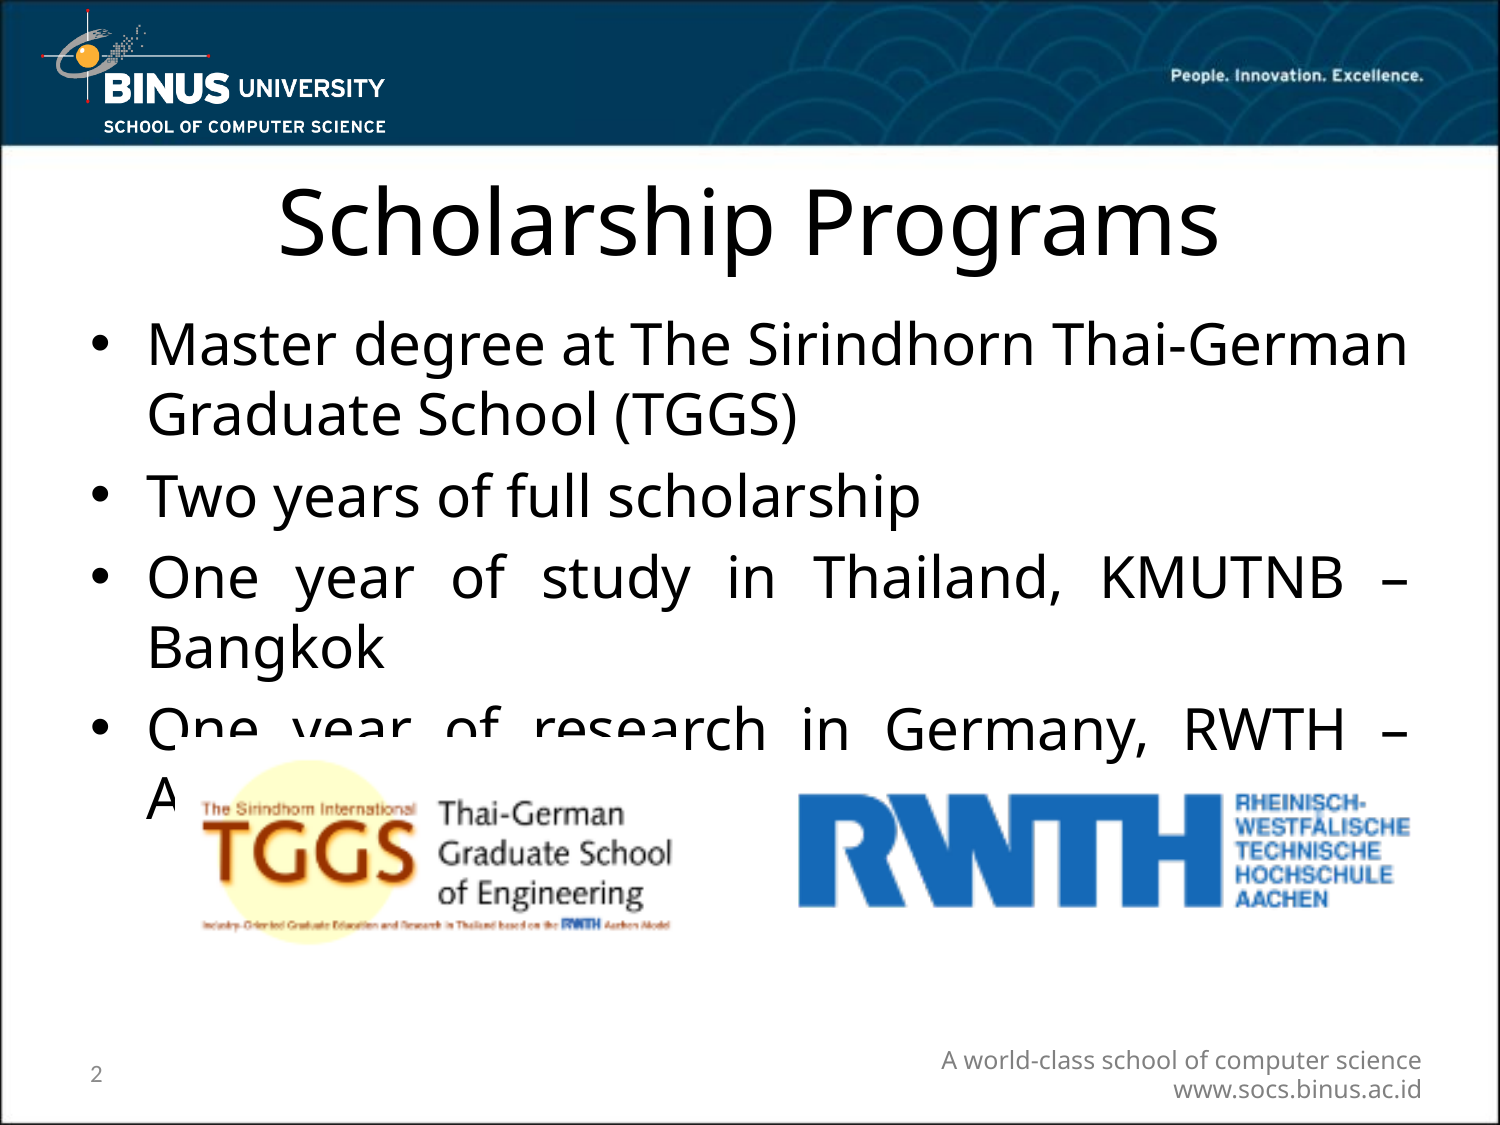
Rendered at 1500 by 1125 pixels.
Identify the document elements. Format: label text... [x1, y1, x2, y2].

list Master degree at The Sirindhorn Thai-German Graduate School (TGGS) Two years of full scholarship One year of study in Thailand, KMUTNB – Bangkok One year of research in Germany, RWTH – Aachen [75, 299, 1425, 1005]
title Scholarship Programs [75, 149, 1425, 288]
picture [0, 0, 1500, 1125]
slide_number 2 [75, 1042, 425, 1103]
